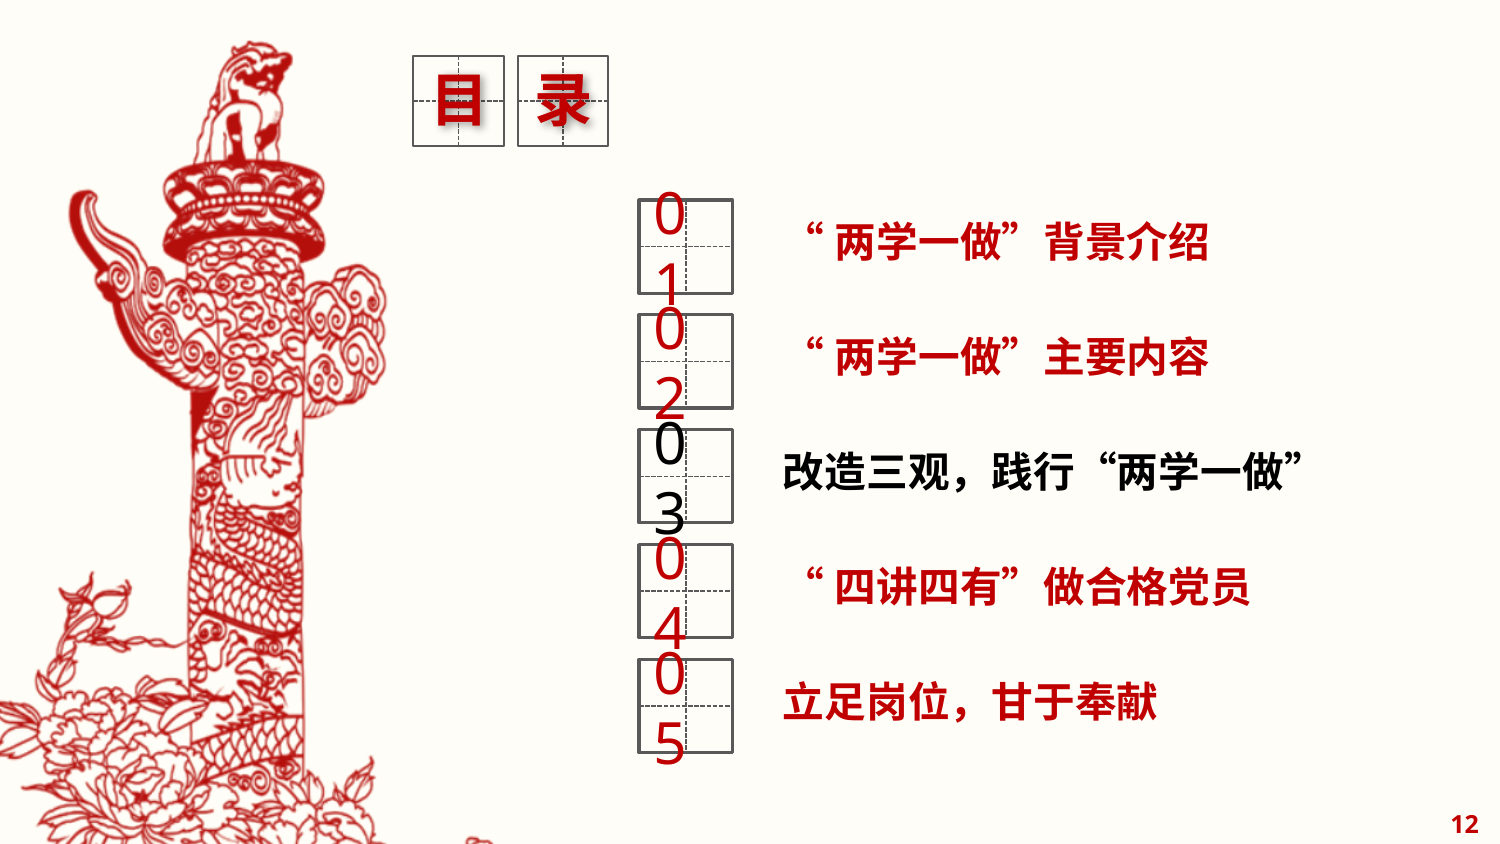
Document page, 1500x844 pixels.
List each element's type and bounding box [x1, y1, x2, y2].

text_box [638, 429, 1430, 524]
text_box [413, 55, 505, 147]
text_box [638, 314, 1430, 409]
text_box [638, 659, 1430, 753]
text_box [517, 55, 609, 147]
text_box [638, 544, 1430, 639]
text_box [638, 199, 1430, 294]
picture [0, 0, 1500, 844]
